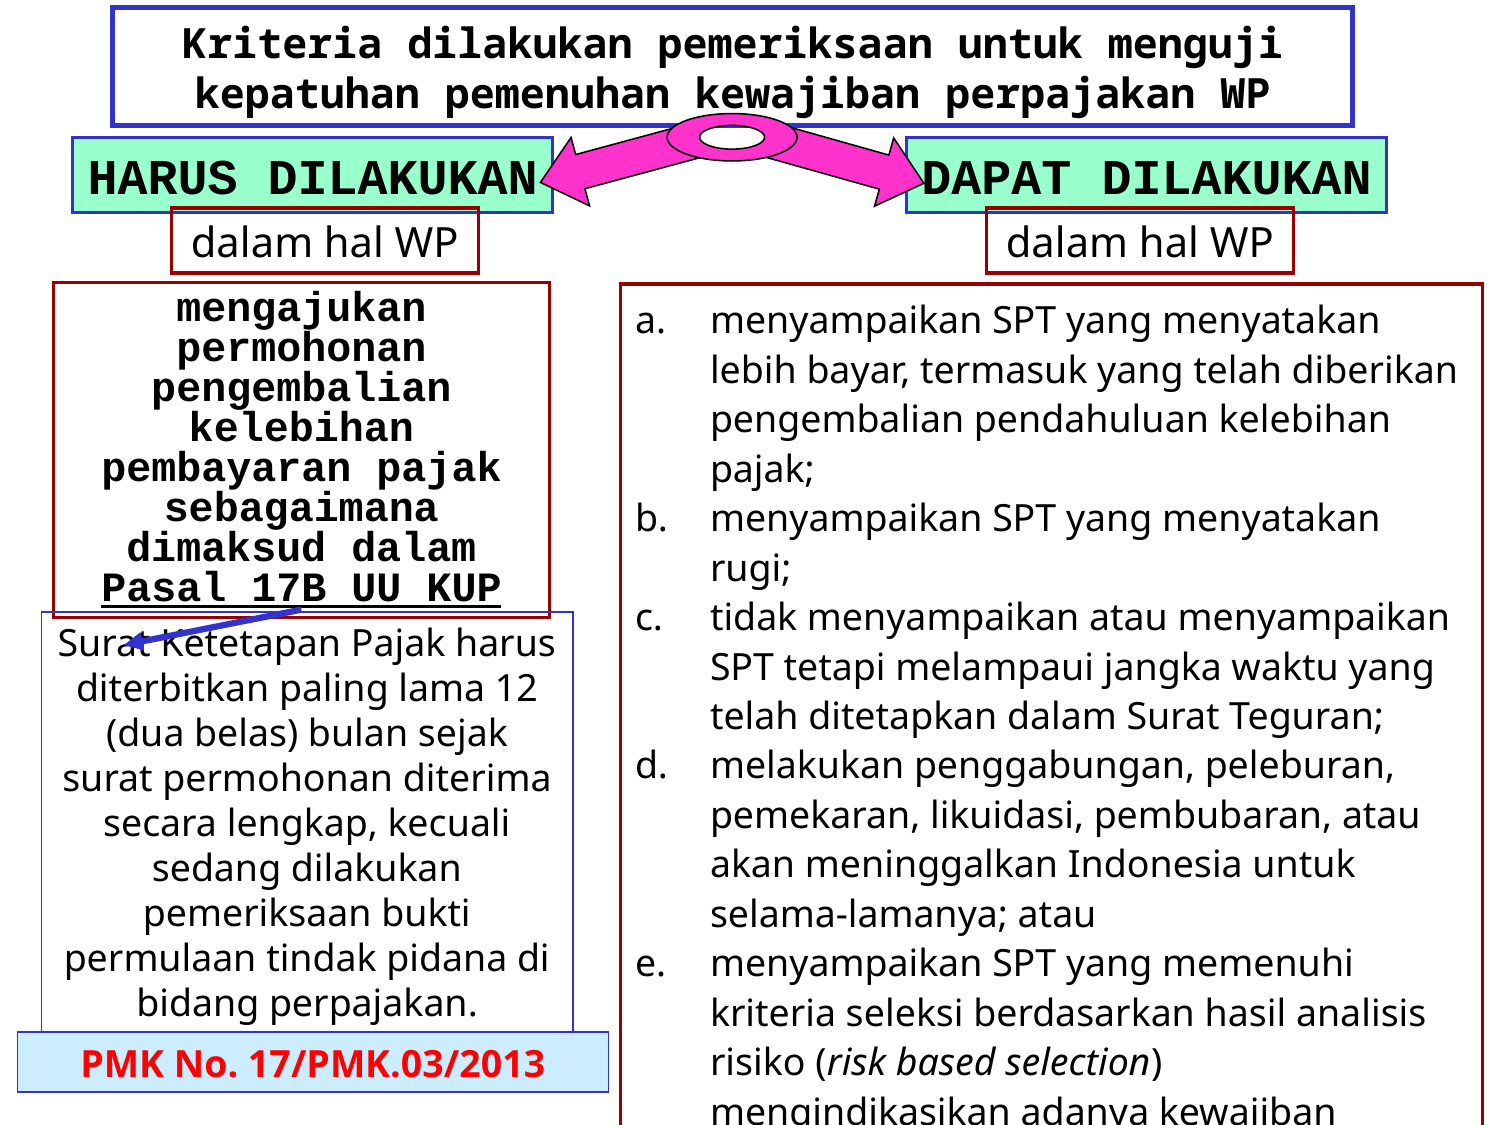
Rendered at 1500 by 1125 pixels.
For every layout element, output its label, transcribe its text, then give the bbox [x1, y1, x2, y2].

text_box PMK No. 17/PMK.03/2013 [17, 1032, 609, 1093]
text_box menyampaikan SPT yang menyatakan lebih bayar, termasuk yang telah diberikan pengembalian pendahuluan kelebihan pajak; menyampaikan SPT yang menyatakan rugi; tidak menyampaikan atau menyampaikan SPT tetapi melampaui jangka waktu yang telah ditetapkan dalam Surat Teguran; melakukan penggabungan, peleburan, pemekaran, likuidasi, pembubaran, atau akan meninggalkan Indonesia untuk selama-lamanya; atau menyampaikan SPT yang memenuhi kriteria seleksi berdasarkan hasil analisis risiko (risk based selection) mengindikasikan adanya kewajiban perpajakan WP yang tidak dipenuhi sesuai ketentuan. [620, 284, 1483, 1125]
text_box Surat Ketetapan Pajak harus diterbitkan paling lama 12 (dua belas) bulan sejak surat permohonan diterima secara lengkap, kecuali sedang dilakukan pemeriksaan bukti permulaan tindak pidana di bidang perpajakan. [41, 611, 573, 1032]
title Kriteria dilakukan pemeriksaan untuk menguji kepatuhan pemenuhan kewajiban perpajakan WP [111, 6, 1353, 126]
text_box [540, 128, 699, 206]
text_box [667, 113, 798, 161]
text_box dalam hal WP [171, 208, 479, 274]
text_box [768, 127, 924, 207]
text_box [123, 609, 302, 649]
text_box dalam hal WP [986, 208, 1294, 274]
text_box DAPAT DILAKUKAN [906, 137, 1387, 213]
text_box mengajukan permohonan pengembalian kelebihan pembayaran pajak sebagaimana dimaksud dalam Pasal 17B UU KUP [53, 282, 550, 611]
text_box HARUS DILAKUKAN [72, 137, 553, 213]
